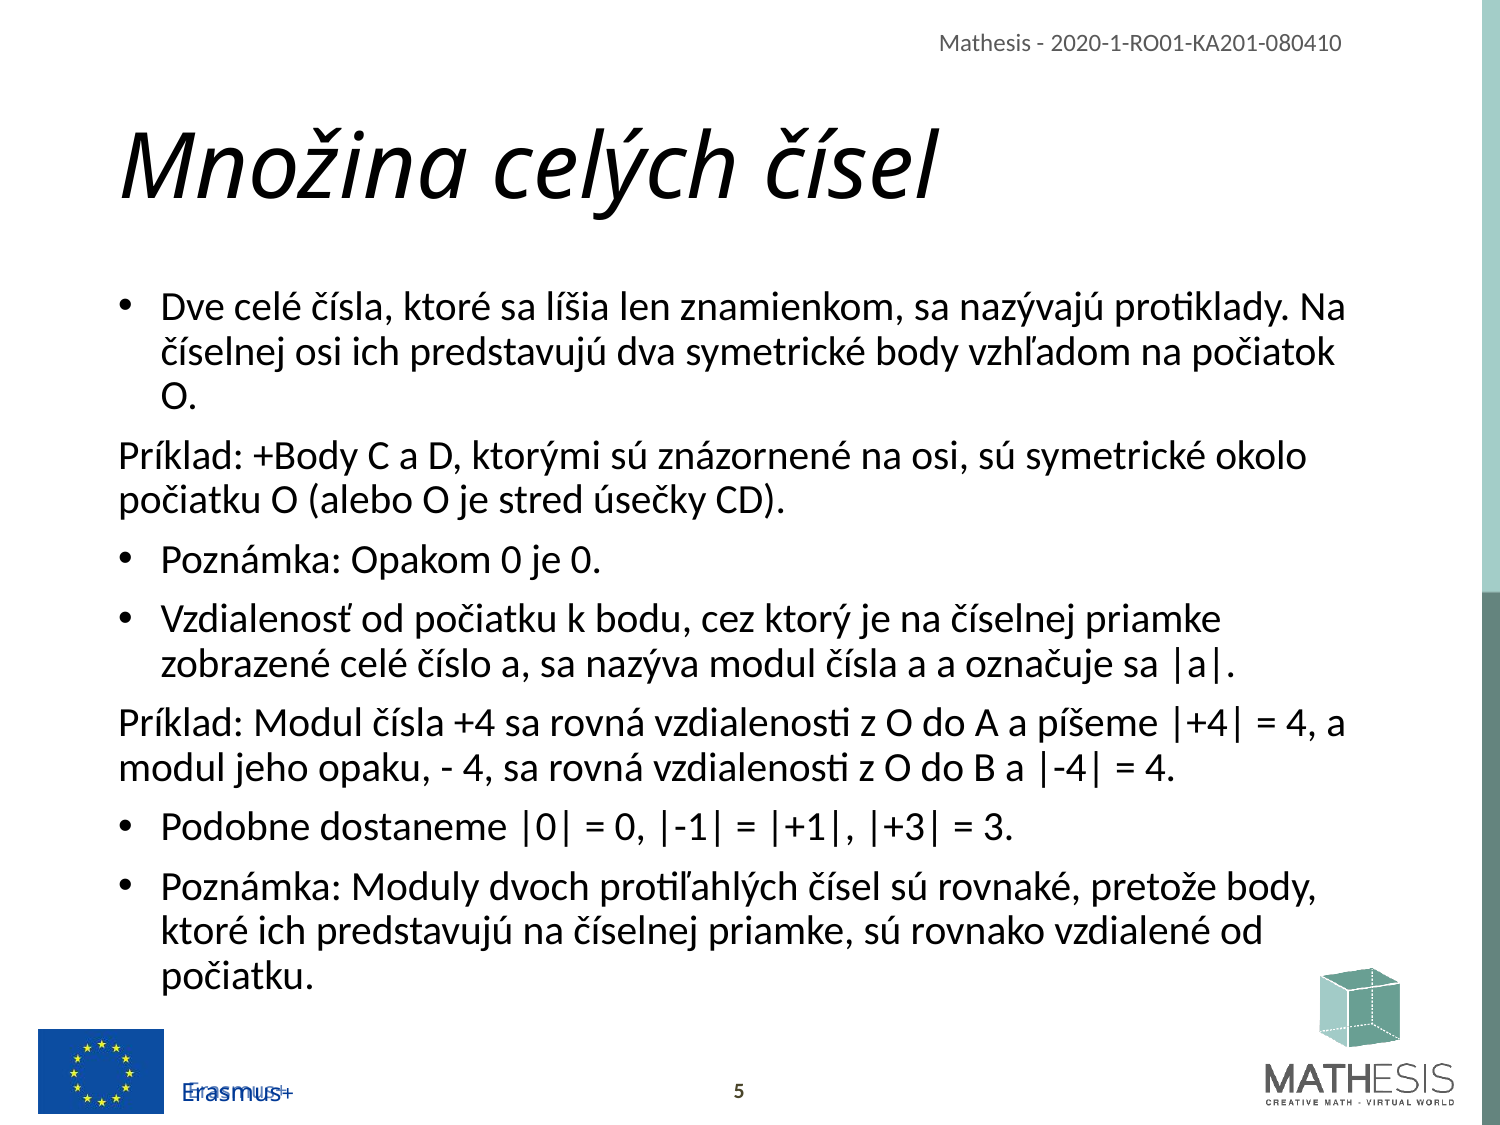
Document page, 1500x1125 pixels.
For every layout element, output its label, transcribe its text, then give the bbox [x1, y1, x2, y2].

list Dve celé čísla, ktoré sa líšia len znamienkom, sa nazývajú protiklady. Na číselnej osi ich predstavujú dva symetrické body vzhľadom na počiatok O. Príklad: +Body C a D, ktorými sú znázornené na osi, sú symetrické okolo počiatku O (alebo O je stred úsečky CD). Poznámka: Opakom 0 je 0. Vzdialenosť od počiatku k bodu, cez ktorý je na číselnej priamke zobrazené celé číslo a, sa nazýva modul čísla a a označuje sa |a|. Príklad: Modul čísla +4 sa rovná vzdialenosti z O do A a píšeme |+4| = 4, a modul jeho opaku, - 4, sa rovná vzdialenosti z O do B a |-4| = 4. Podobne dostaneme |0| = 0, |-1| = |+1|, |+3| = 3. Poznámka: Moduly dvoch protiľahlých čísel sú rovnaké, pretože body, ktoré ich predstavujú na číselnej priamke, sú rovnako vzdialené od počiatku. [103, 277, 1397, 1014]
picture [38, 1029, 164, 1114]
title Množina celých čísel [103, 59, 1397, 277]
